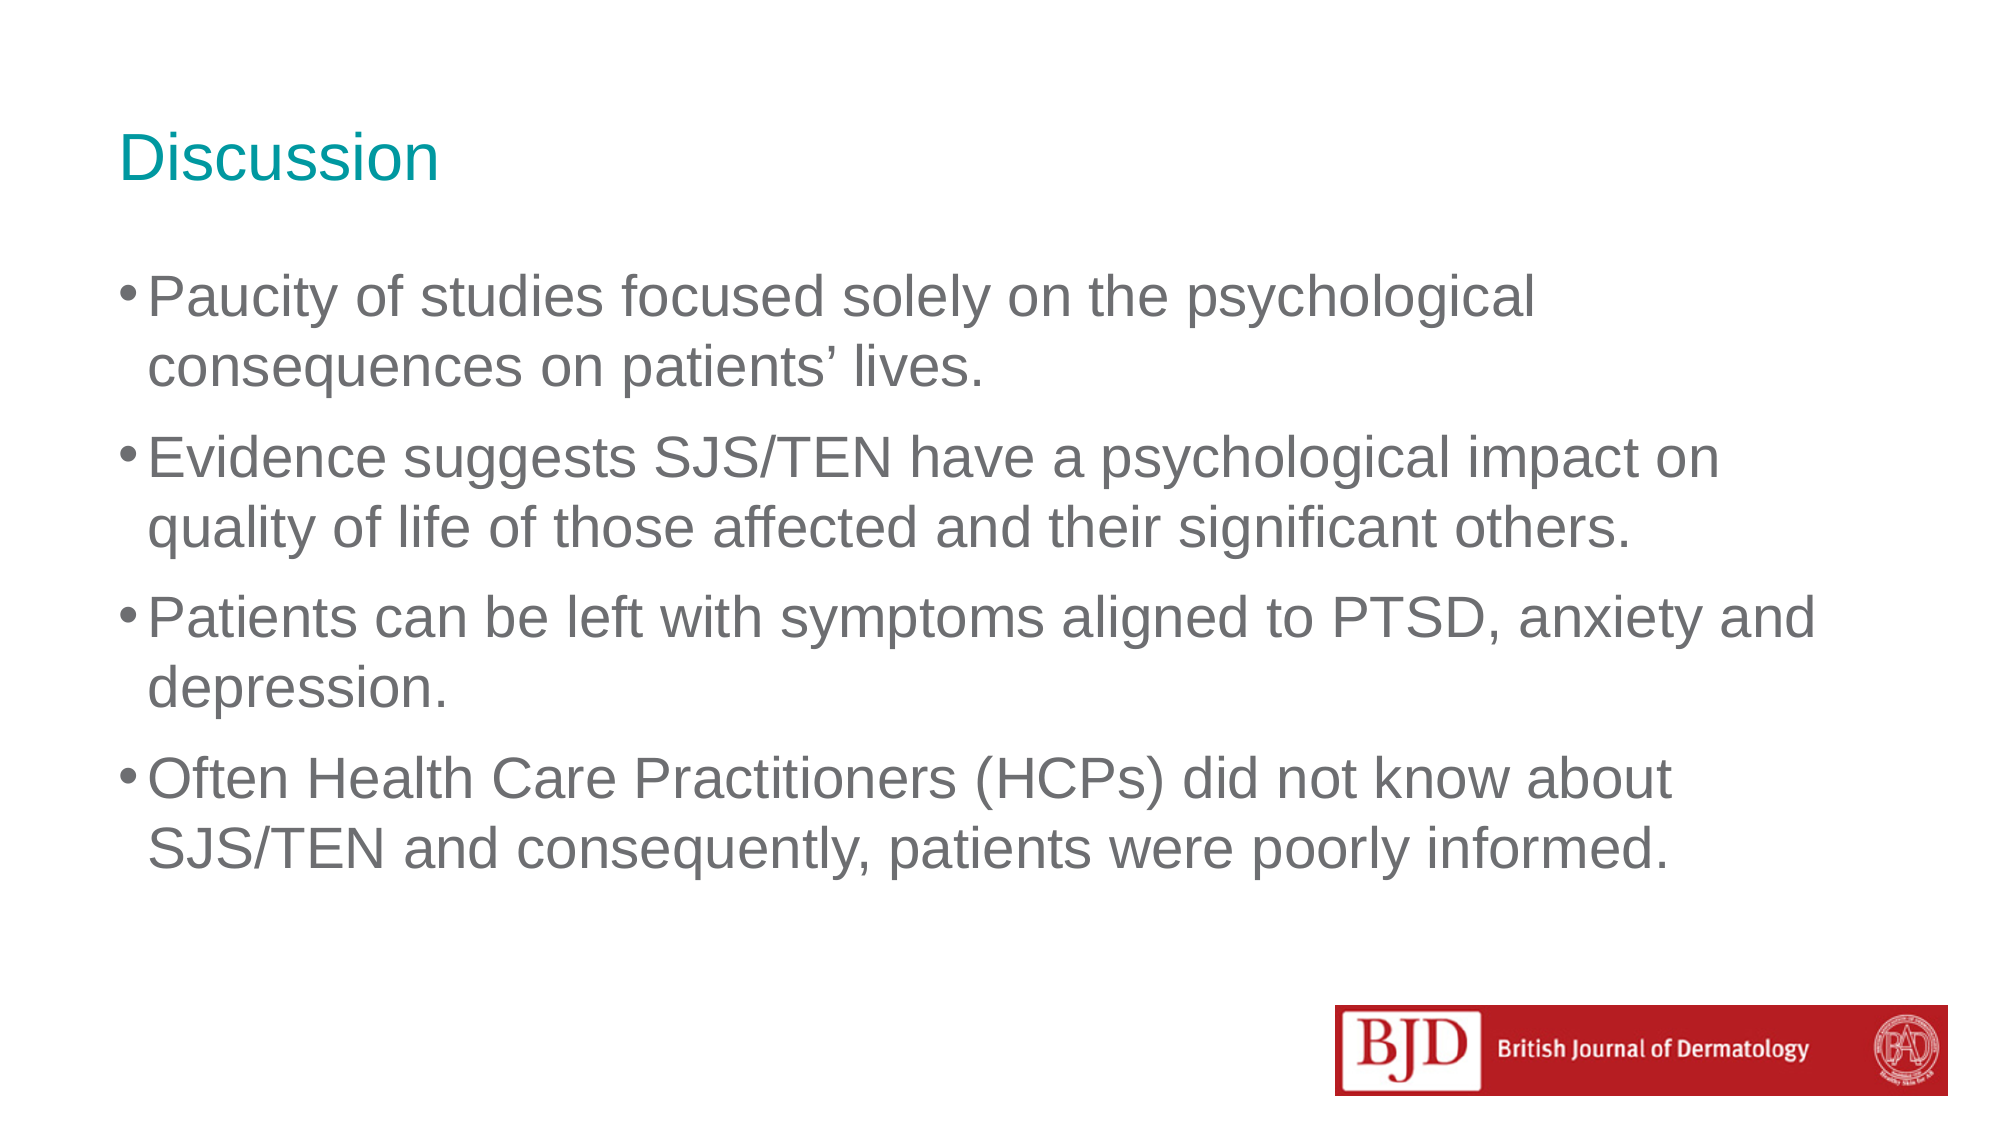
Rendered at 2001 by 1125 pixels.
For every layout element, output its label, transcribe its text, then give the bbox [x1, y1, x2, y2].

picture [1335, 1005, 1948, 1096]
title Discussion [118, 113, 1885, 197]
list Paucity of studies focused solely on the psychological consequences on patients’ lives. Evidence suggests SJS/TEN have a psychological impact on quality of life of those affected and their significant others. Patients can be left with symptoms aligned to PTSD, anxiety and depression. Often Health Care Practitioners (HCPs) did not know about SJS/TEN and consequently, patients were poorly informed. [118, 257, 1855, 909]
